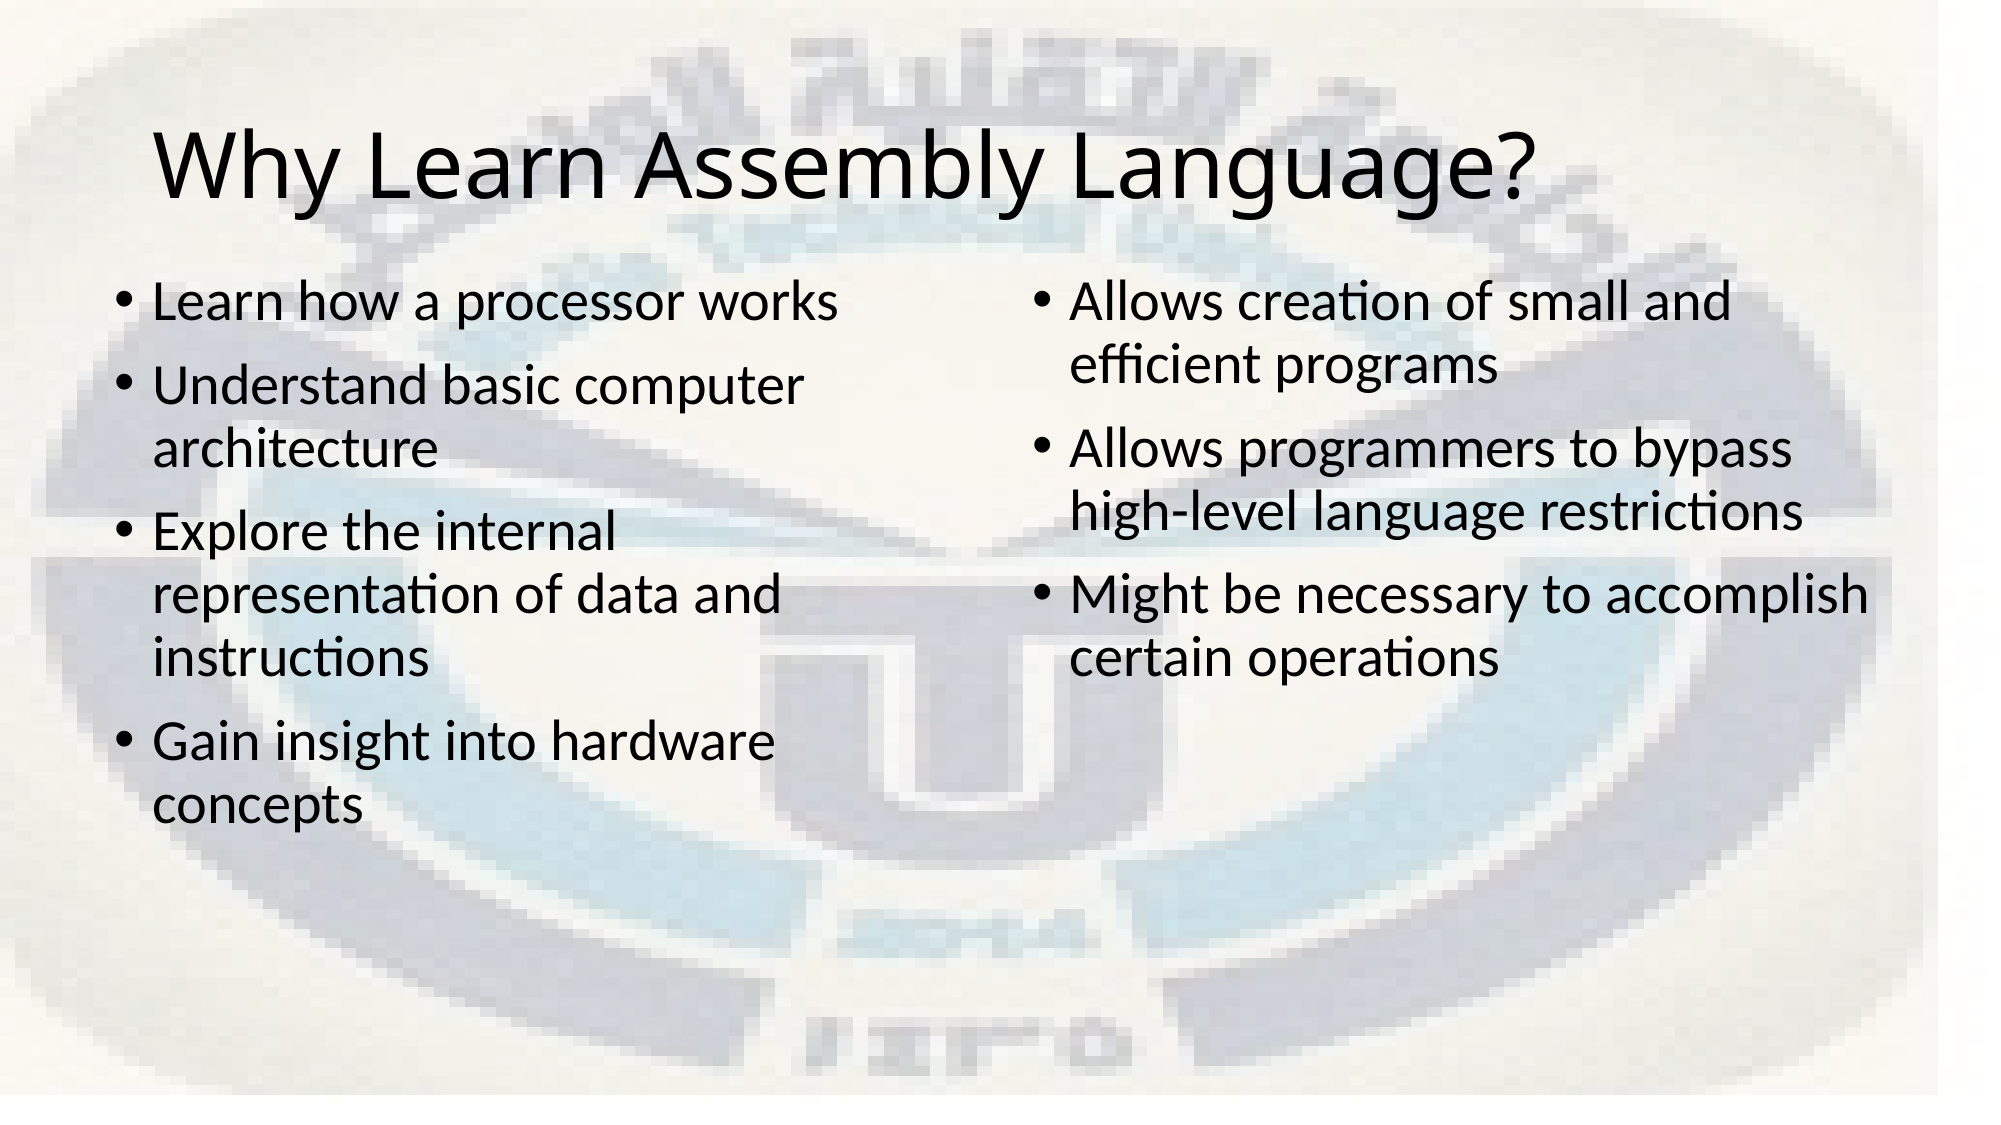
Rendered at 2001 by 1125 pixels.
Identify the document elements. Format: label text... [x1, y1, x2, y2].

title Why Learn Assembly Language? [137, 59, 1863, 278]
list Learn how a processor works Understand basic computer architecture Explore the internal representation of data and instructions Gain insight into hardware concepts [99, 262, 983, 1005]
list Allows creation of small and efficient programs Allows programmers to bypass high-level language restrictions Might be necessary to accomplish certain operations [1017, 262, 1900, 1005]
text_box Label Operator Operand[s] ;Comment INIT: mov ax, bx ; Copy contents of bx into ax Label - INIT: Operator - mov Operands - ax and bx Comment - alphanumeric string between ; and \n Not case sensitive Unlike other assemblers, destination operand is first mov is the mnemonic that the assembler translates into an opcode [0, 0, 2000, 1125]
